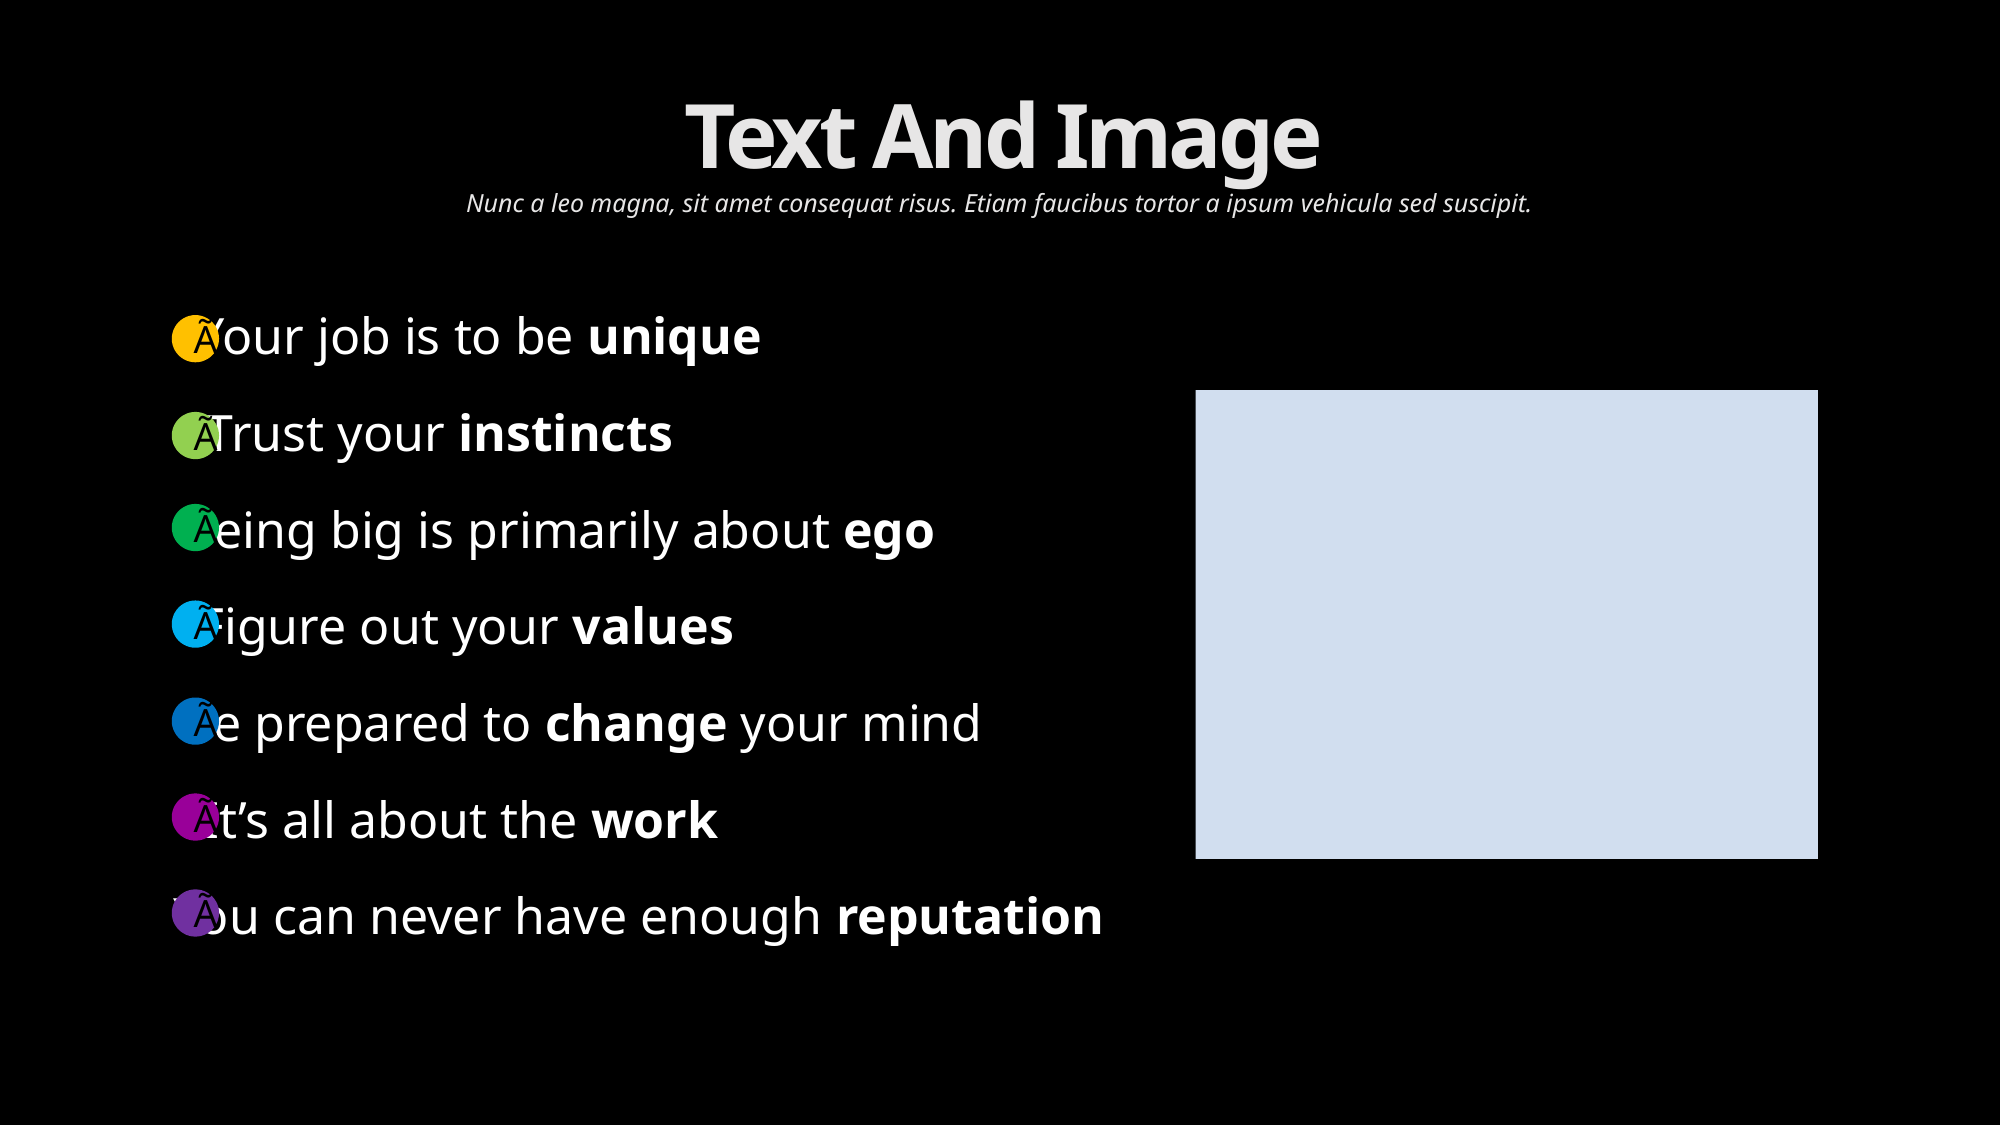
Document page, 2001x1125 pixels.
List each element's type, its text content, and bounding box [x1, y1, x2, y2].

text_box Ã [170, 696, 221, 746]
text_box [1190, 390, 1823, 859]
text_box Ã [170, 599, 221, 649]
text_box Text And Image [674, 74, 1333, 182]
text_box Nunc a leo magna, sit amet consequat risus. Etiam faucibus tortor a ipsum vehicula sed suscipit. [123, 182, 1884, 223]
text_box Ã [170, 410, 221, 461]
text_box Be prepared to change your mind [166, 683, 998, 759]
text_box It’s all about the work [187, 780, 734, 856]
text_box Trust your instincts [190, 394, 688, 470]
text_box Your job is to be unique [181, 297, 777, 373]
text_box Ã [170, 792, 221, 842]
text_box Ã [170, 502, 221, 553]
text_box Ã [170, 314, 221, 364]
text_box Being big is primarily about ego [167, 490, 951, 566]
text_box Ã [170, 888, 221, 938]
text_box Figure out your values [183, 587, 749, 662]
text_box You can never have enough reputation [158, 876, 1120, 952]
